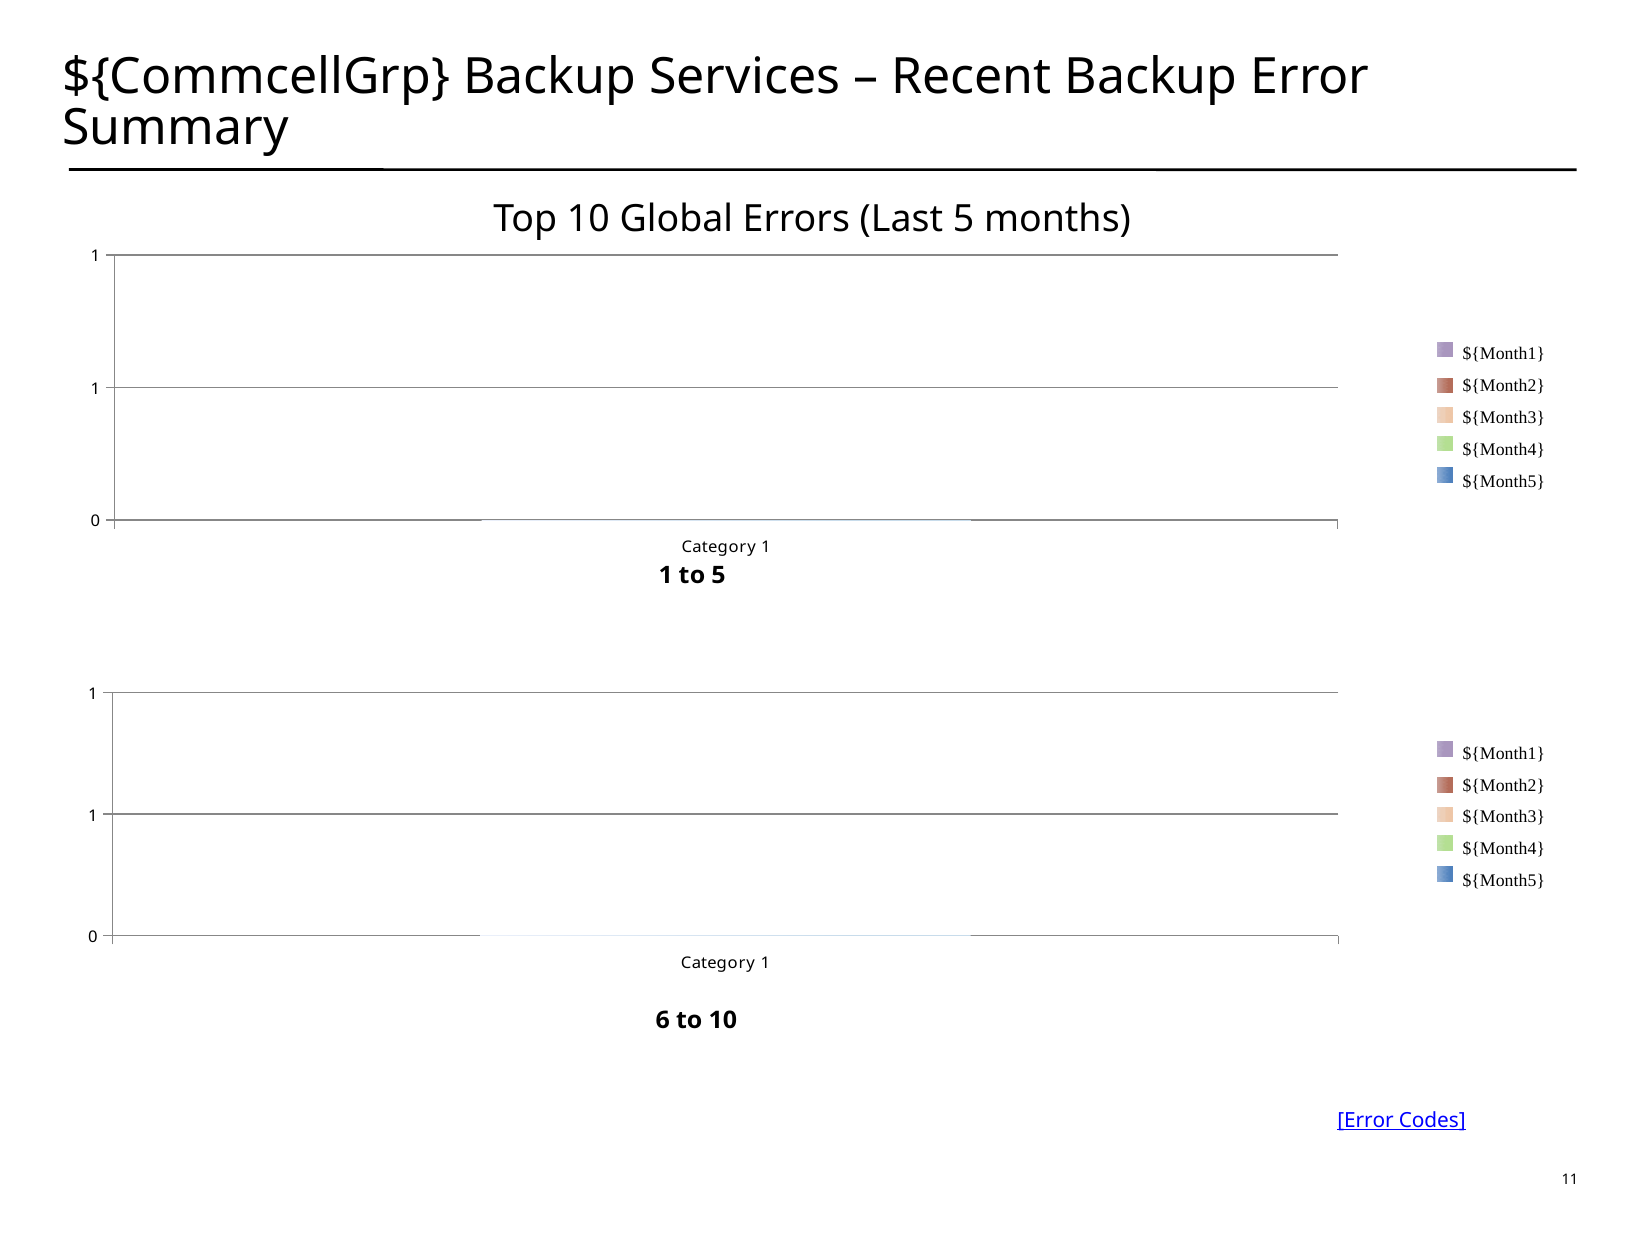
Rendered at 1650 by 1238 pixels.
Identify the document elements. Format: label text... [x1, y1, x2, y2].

chart [62, 243, 1351, 599]
title ${CommcellGrp} Backup Services – Recent Backup Error Summary [62, 0, 1571, 155]
text_box [Error Codes] [1337, 1106, 1538, 1144]
slide_number 10 [1510, 1125, 1579, 1188]
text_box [1437, 730, 1613, 906]
chart [49, 668, 1351, 1044]
text_box Top 10 Global Errors (Last 5 months) [375, 193, 1250, 242]
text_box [1437, 330, 1613, 507]
